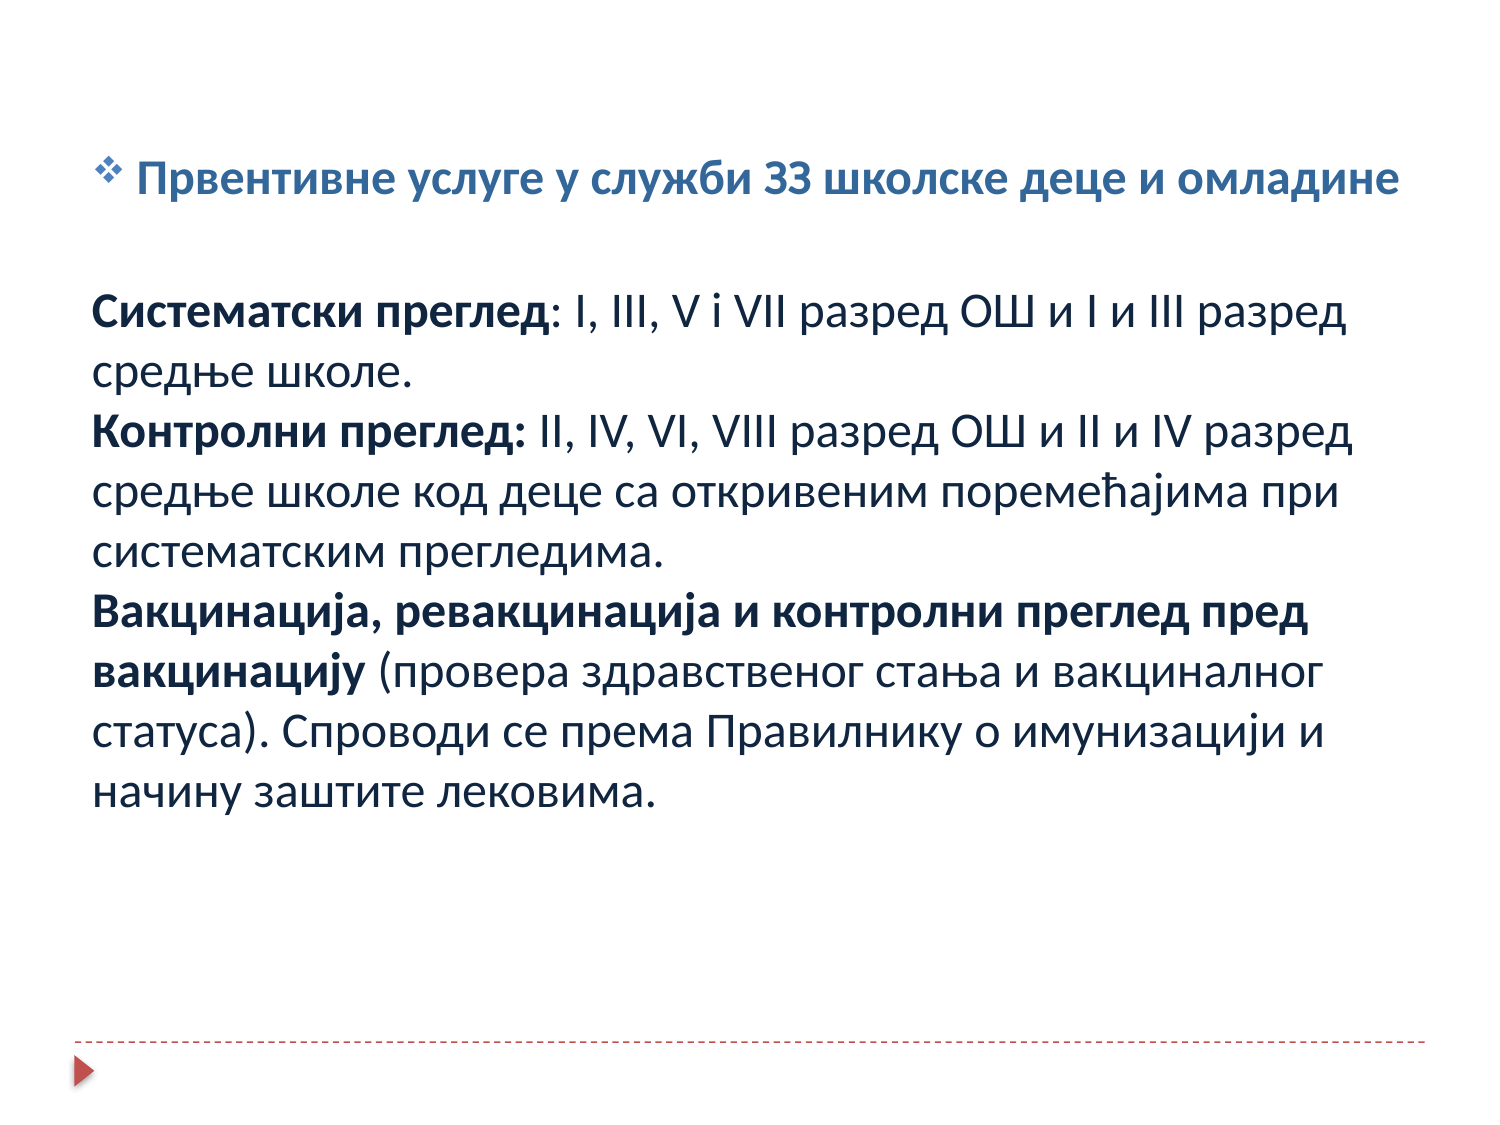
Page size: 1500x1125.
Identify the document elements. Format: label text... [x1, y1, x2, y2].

list Првентивне услуге у служби ЗЗ школске деце и омладине Систематски преглед: I, III, V i VII разред ОШ и I и III разред средње школе. Контролни преглед: II, IV, VI, VIII разред ОШ и II и IV разред средње школе код деце са откривеним поремећајима при систематским прегледима. Вакцинација, ревакцинација и контролни преглед пред вакцинацију (провера здравственог стања и вакциналног статуса). Спроводи се према Правилнику о имунизацији и начину заштите лековима. [76, 136, 1424, 1083]
